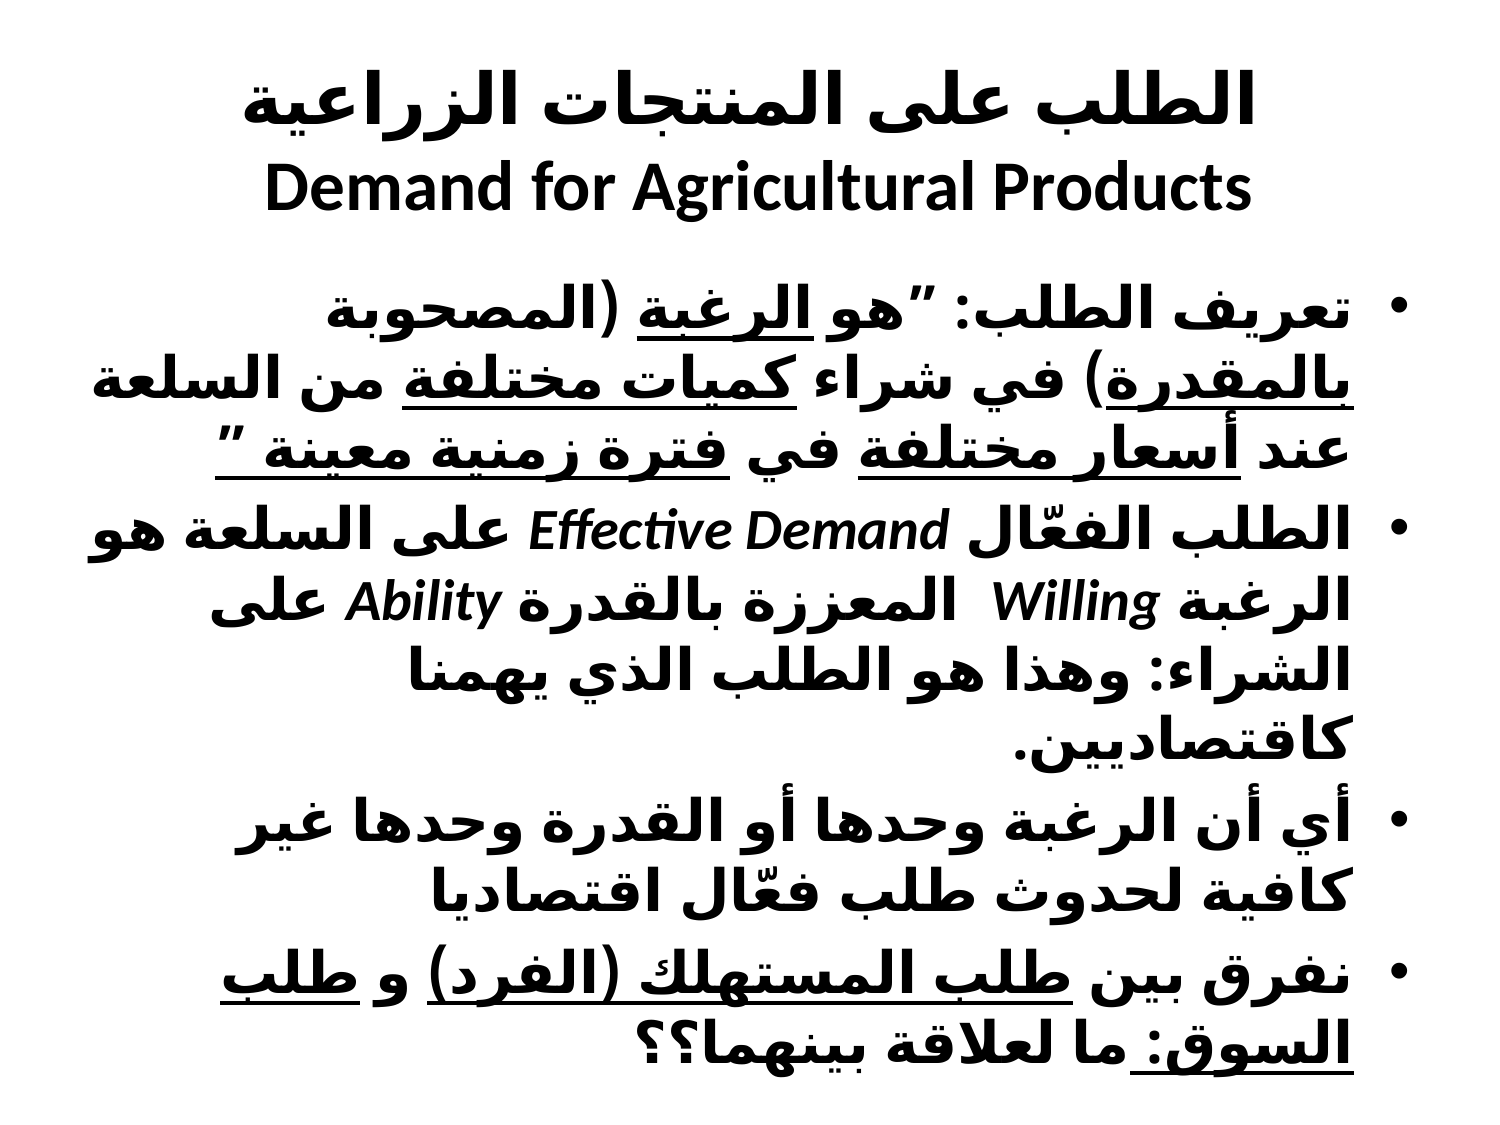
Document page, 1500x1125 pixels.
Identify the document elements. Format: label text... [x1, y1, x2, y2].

title الطلب على المنتجات الزراعية Demand for Agricultural Products [75, 45, 1425, 233]
list تعريف الطلب: ”هو الرغبة (المصحوبة بالمقدرة) في شراء كميات مختلفة من السلعة عند أسعار مختلفة في فترة زمنية معينة ” الطلب الفعّال Effective Demand على السلعة هو الرغبة Willing المعززة بالقدرة Ability على الشراء: وهذا هو الطلب الذي يهمنا كاقتصاديين. أي أن الرغبة وحدها أو القدرة وحدها غير كافية لحدوث طلب فعّال اقتصاديا نفرق بين طلب المستهلك (الفرد) و طلب السوق: ما لعلاقة بينهما؟؟ [75, 262, 1425, 1005]
